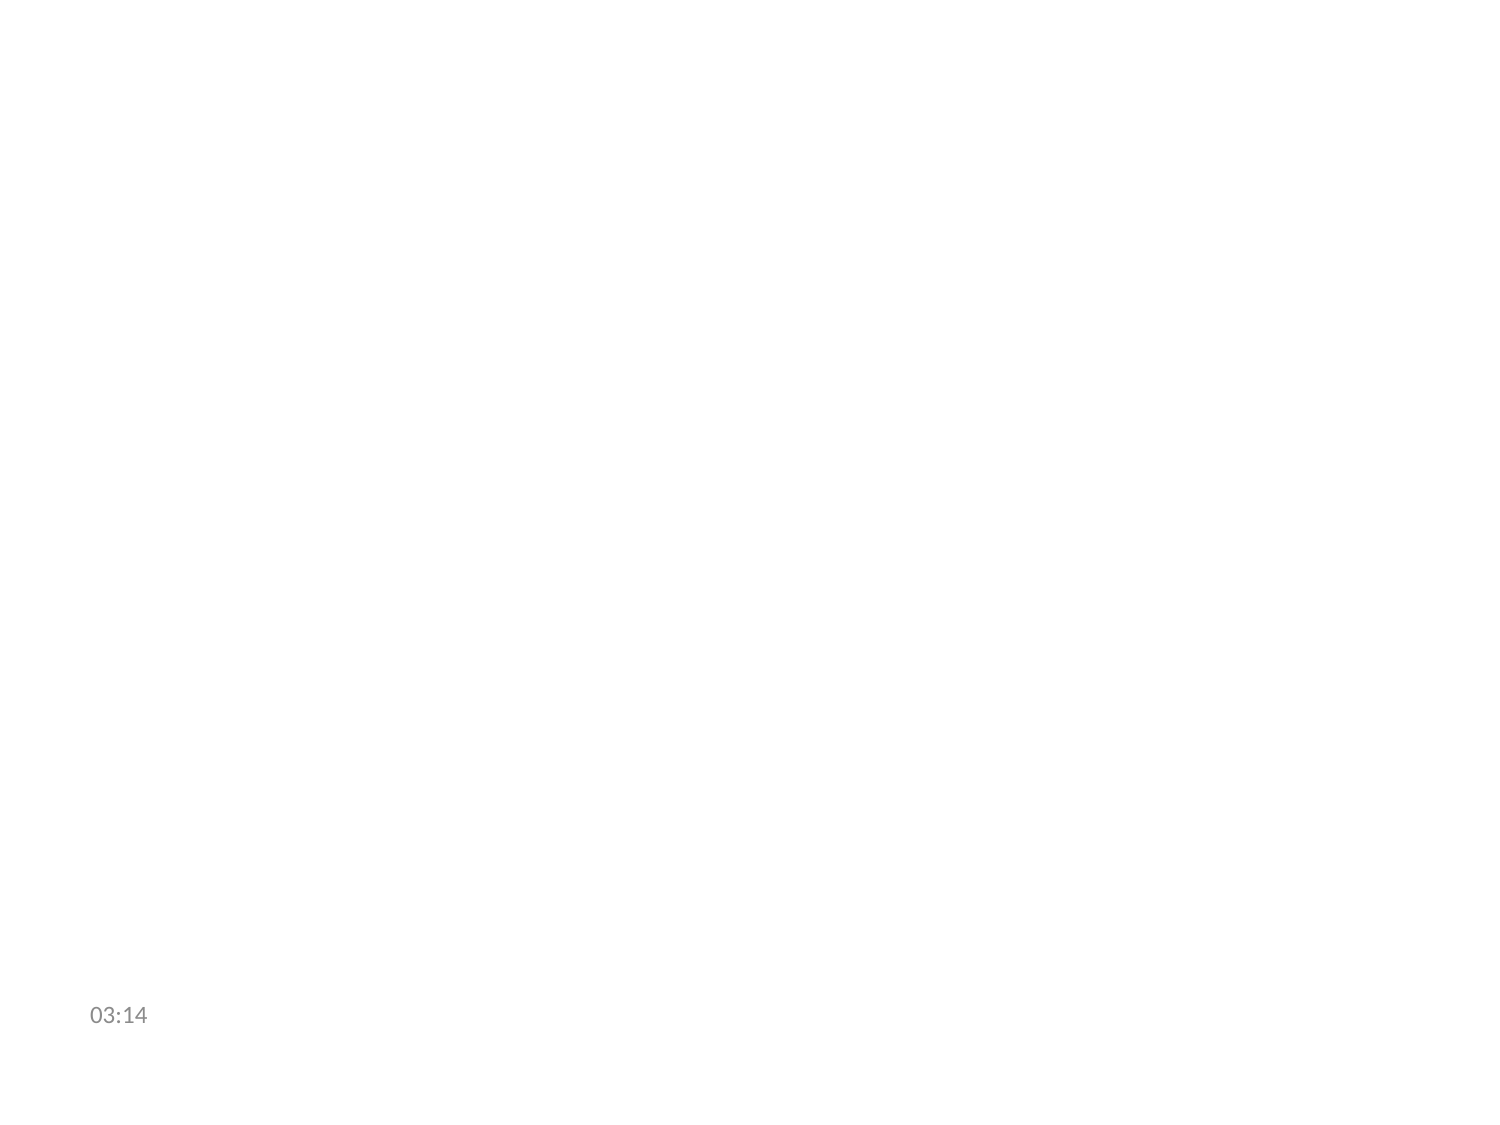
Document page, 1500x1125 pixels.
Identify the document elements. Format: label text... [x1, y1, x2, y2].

text_box 15:35 [75, 983, 425, 1044]
